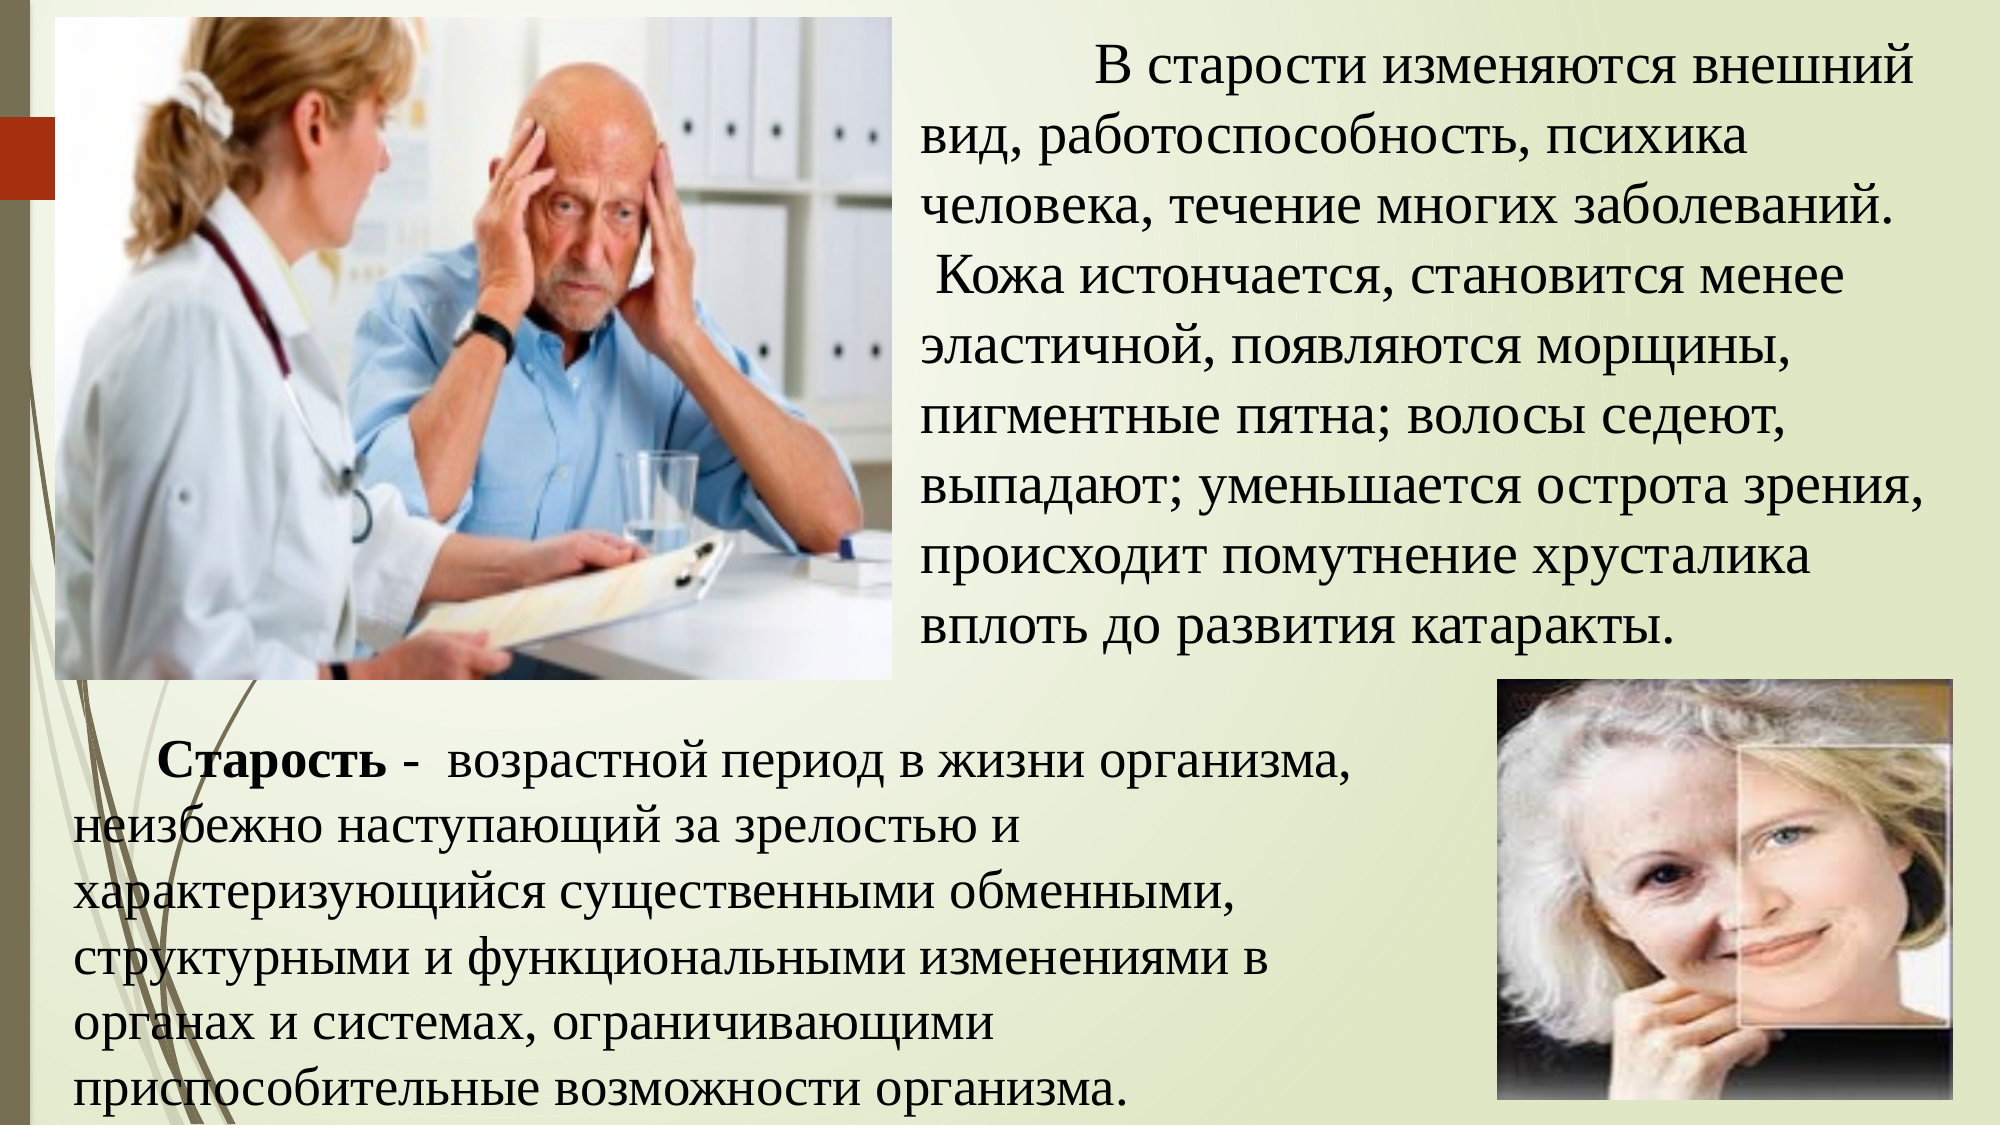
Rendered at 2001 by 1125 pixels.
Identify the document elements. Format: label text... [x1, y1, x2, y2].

picture [1496, 679, 1954, 1101]
list Старость - возрастной период в жизни организма, неизбежно наступающий за зрелостью и характеризующийся существенными обменными, структурными и функциональными изменениями в органах и системах, ограничивающими приспособительные возможности организма. [58, 715, 1398, 1125]
picture [55, 17, 892, 680]
title В старости изменяются внешний вид, работоспособность, психика человека, течение многих заболеваний. Кожа истончается, становится менее эластичной, появляются морщины, пигментные пятна; волосы седеют, выпадают; уменьшается острота зрения, происходит помутнение хрусталика вплоть до развития катаракты. [905, 17, 1955, 680]
